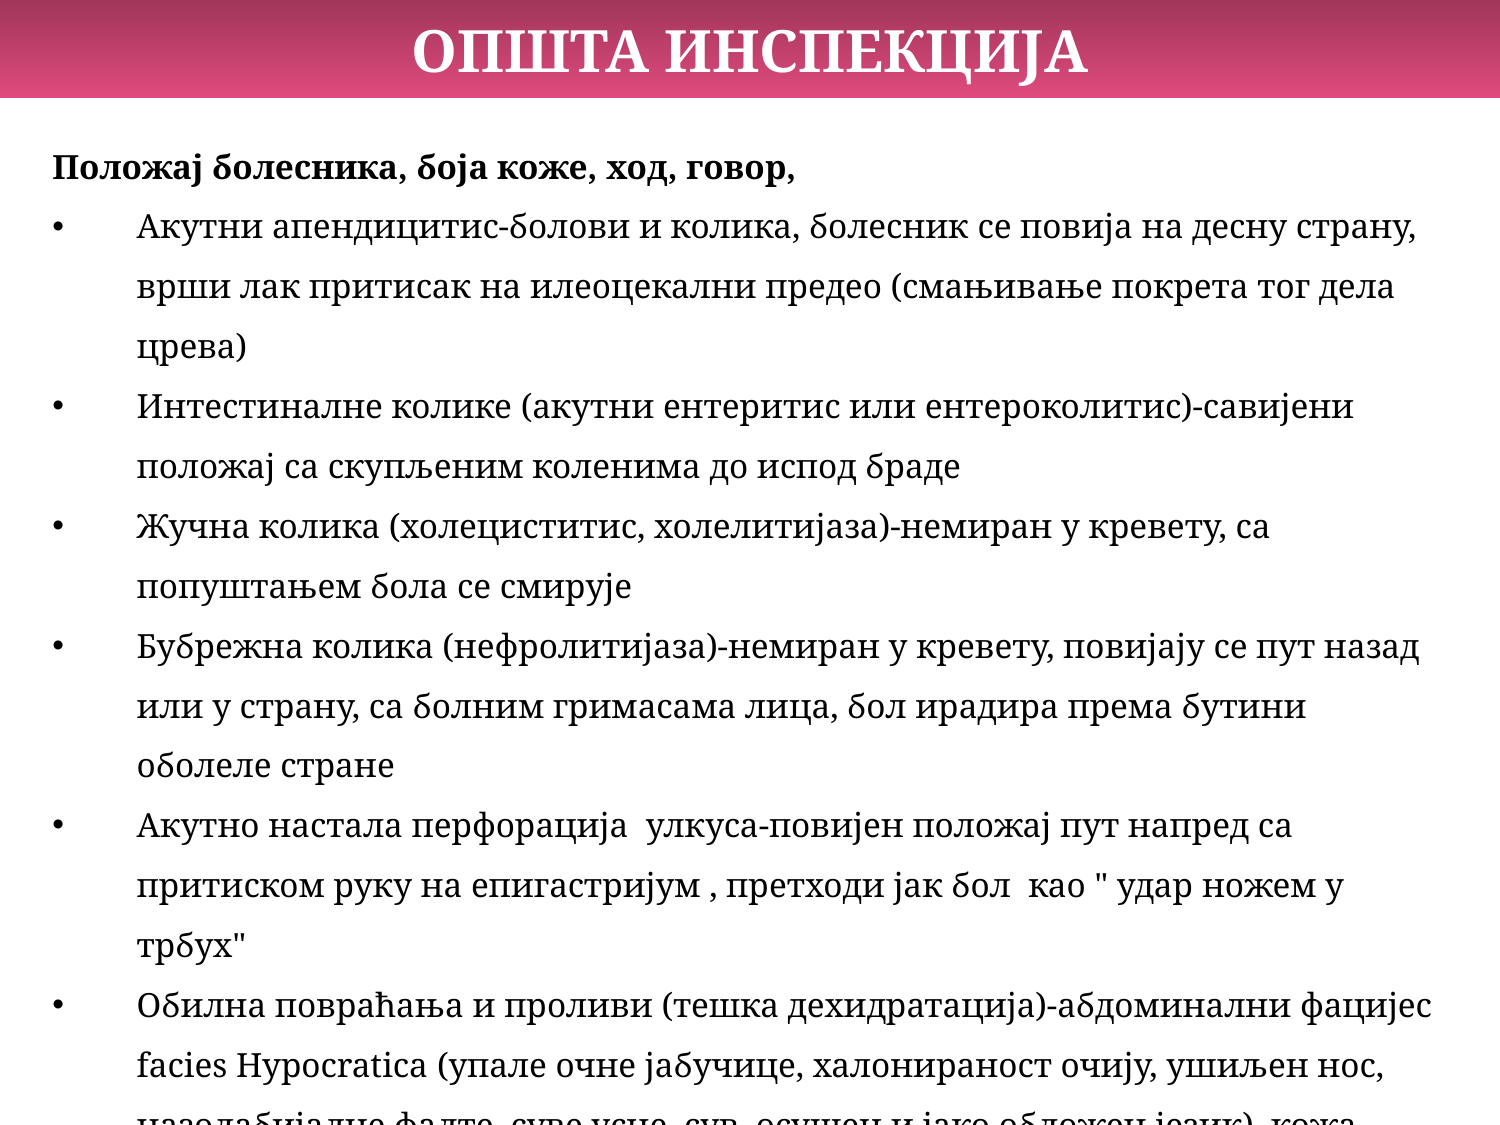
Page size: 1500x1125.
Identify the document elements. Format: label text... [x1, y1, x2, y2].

text_box Положај болесника, боја коже, ход, говор, Акутни апендицитис-болови и колика, болесник се повија на десну страну, врши лак притисак на илеоцекални предео (смањивање покрета тог дела црева) Интестиналне колике (акутни ентеритис или ентероколитис)-савијени положај са скупљеним коленима до испод браде Жучна колика (холециститис, холелитијаза)-немиран у кревету, са попуштањем бола се смирује Бубрежна колика (нефролитијаза)-немиран у кревету, повијају се пут назад или у страну, са болним гримасама лица, бол ирадира према бутини оболеле стране Акутно настала перфорација улкуса-повијен положај пут напред са притиском руку на епигастријум , претходи јак бол као " удар ножем у трбух" Обилна повраћања и проливи (тешка дехидратација)-абдоминални фацијес facies Hypocratica (упале очне јабучице, халонираност очију, ушиљен нос, назолабијалне фалте, суве усне, сув, осушен и јако обложен језик), кожа сува, смежурана, без тургора [37, 118, 1450, 1125]
text_box ОПШТА ИНСПЕКЦИЈА [0, 0, 1500, 98]
